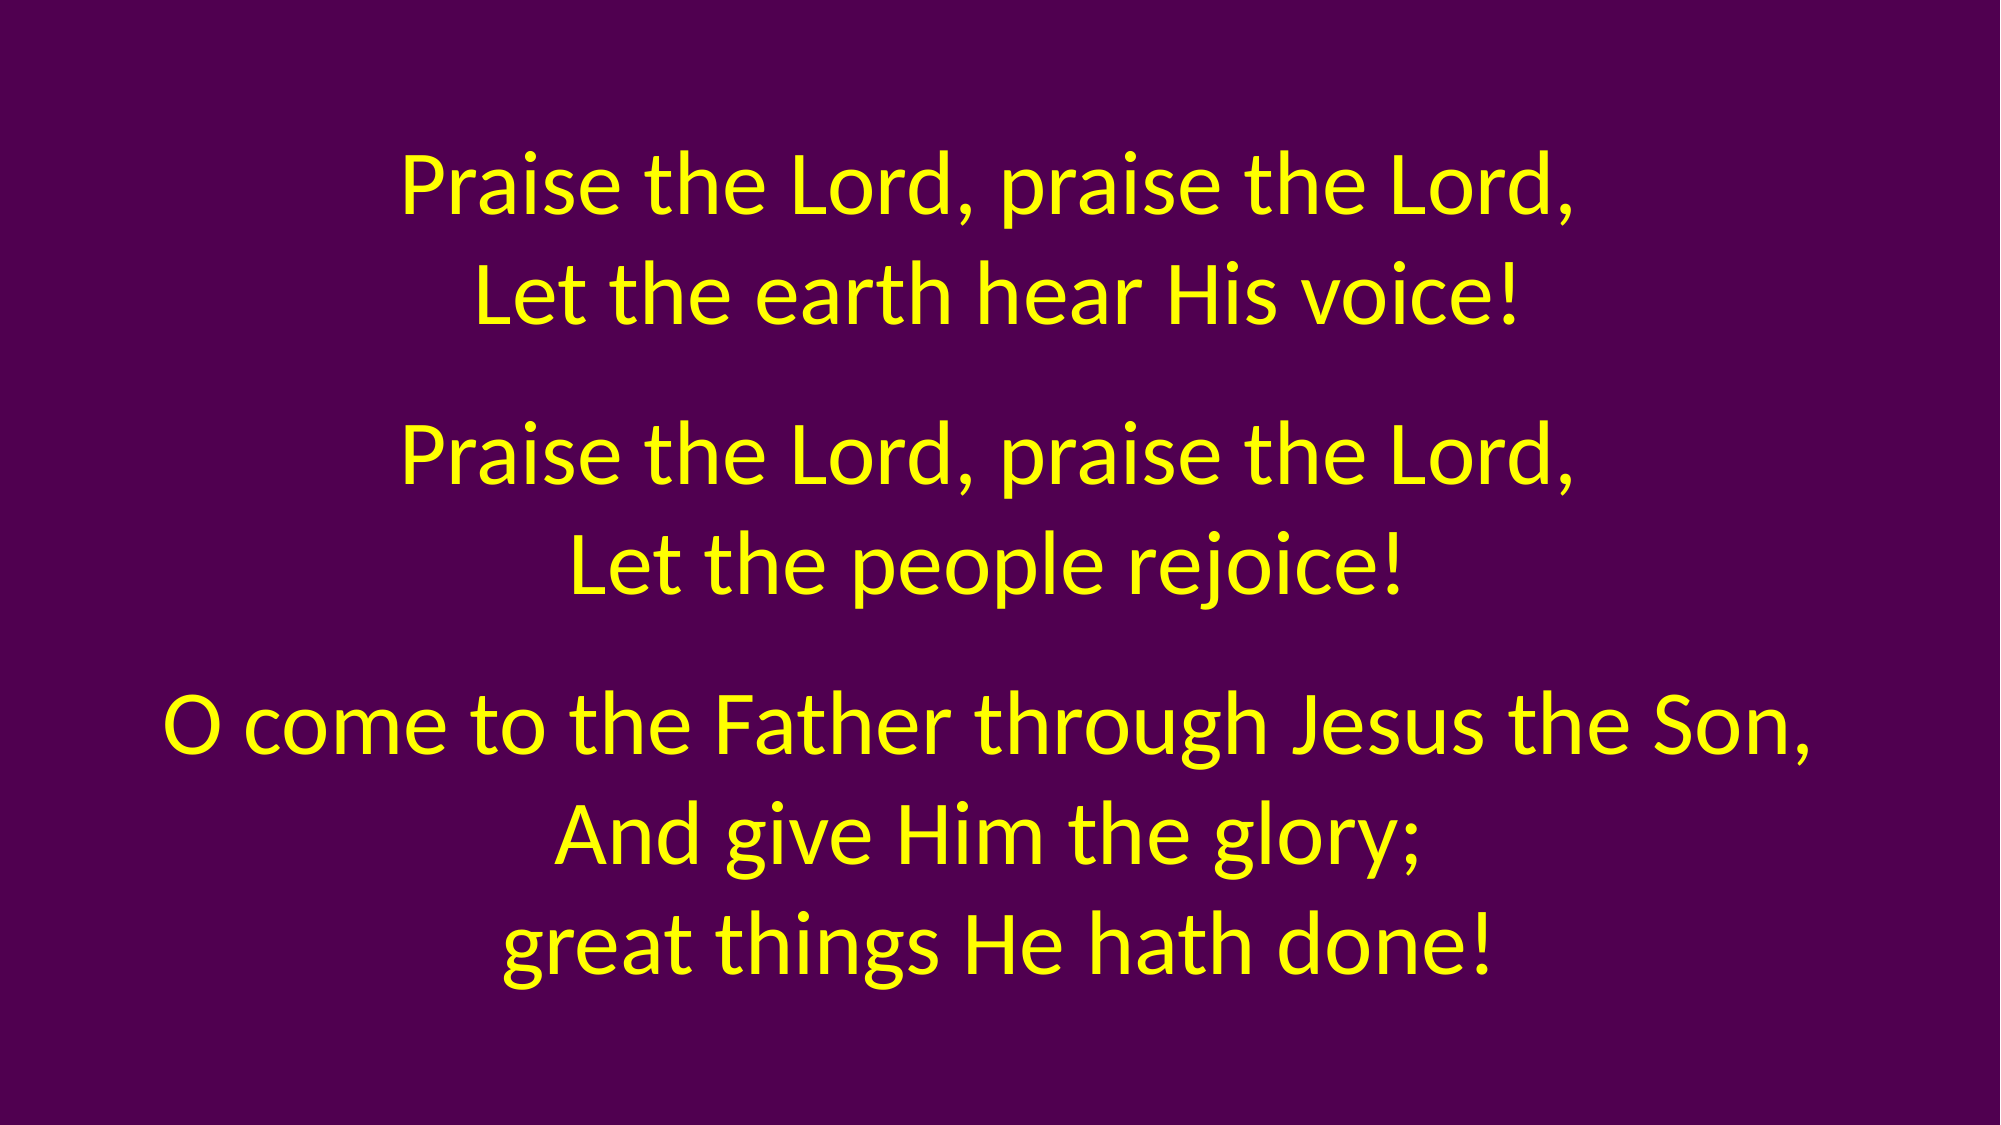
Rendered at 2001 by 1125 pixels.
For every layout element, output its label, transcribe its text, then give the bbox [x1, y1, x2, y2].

text_box Praise the Lord, praise the Lord, Let the earth hear His voice! Praise the Lord, praise the Lord, Let the people rejoice! O come to the Father through Jesus the Son, And give Him the glory; great things He hath done! [0, 115, 2000, 1001]
